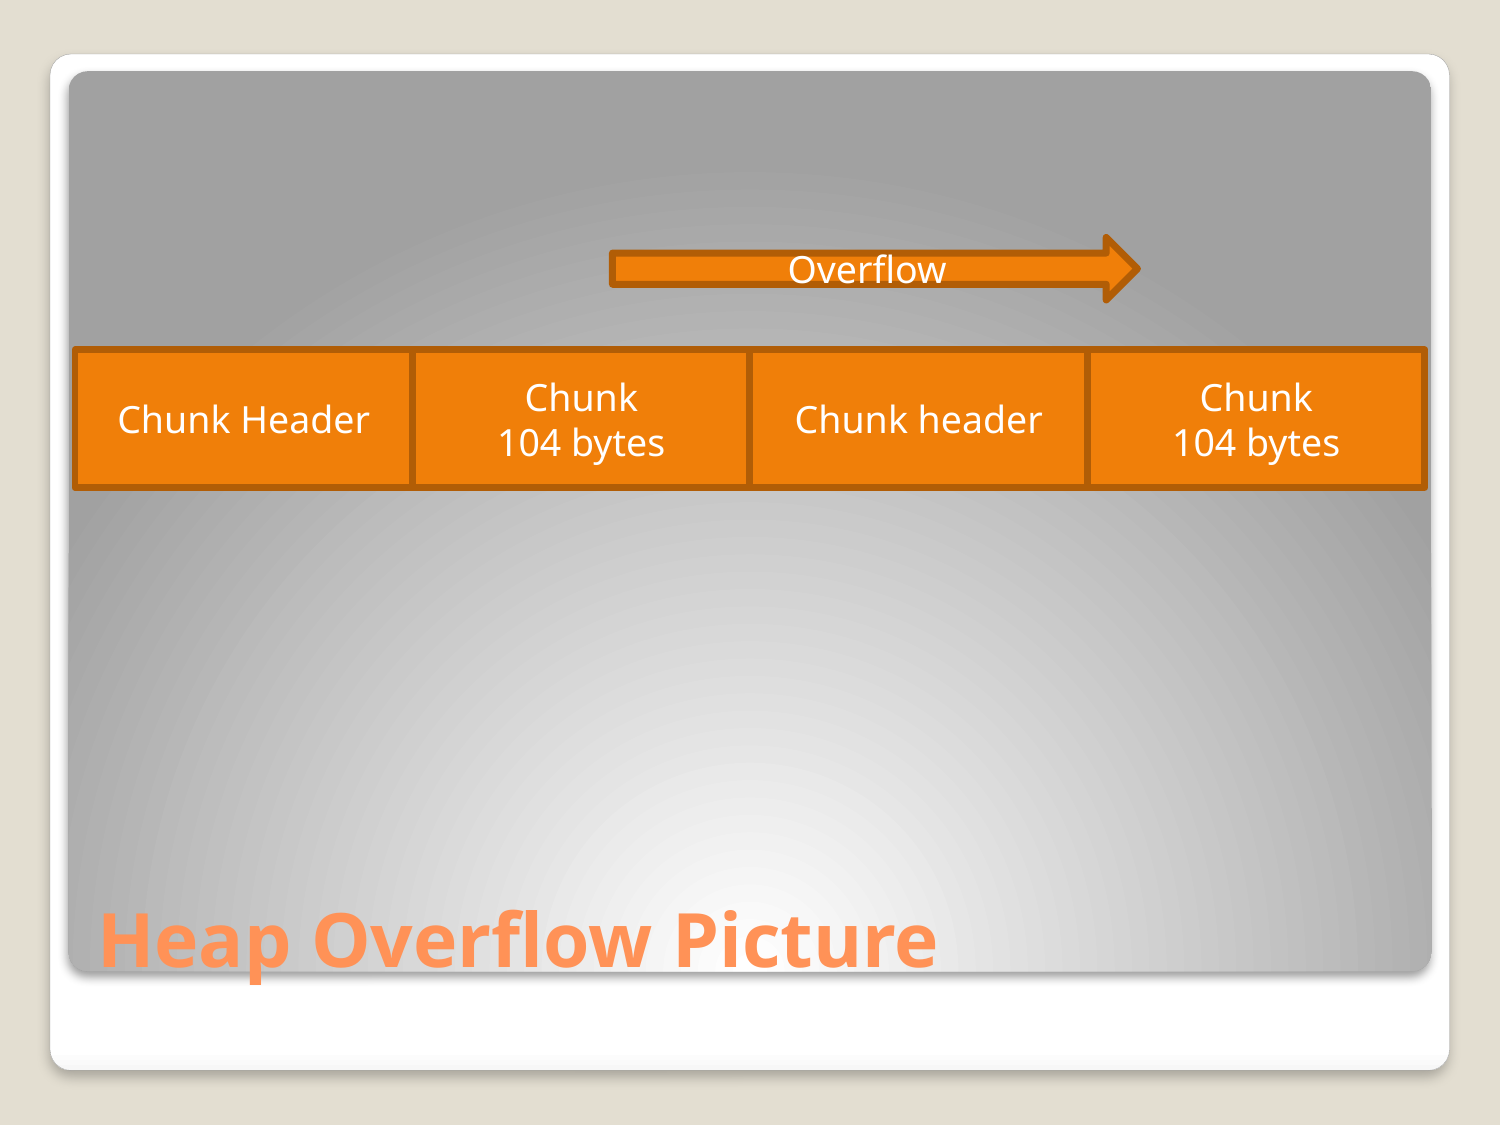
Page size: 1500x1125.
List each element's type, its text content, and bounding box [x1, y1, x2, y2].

text_box Chunk 104 bytes [409, 346, 753, 491]
text_box Chunk 104 bytes [1090, 346, 1428, 491]
title Heap Overflow Picture [82, 817, 1425, 990]
text_box Chunk Header [72, 346, 410, 491]
text_box Overflow [608, 234, 1141, 304]
text_box Chunk header [752, 346, 1091, 491]
